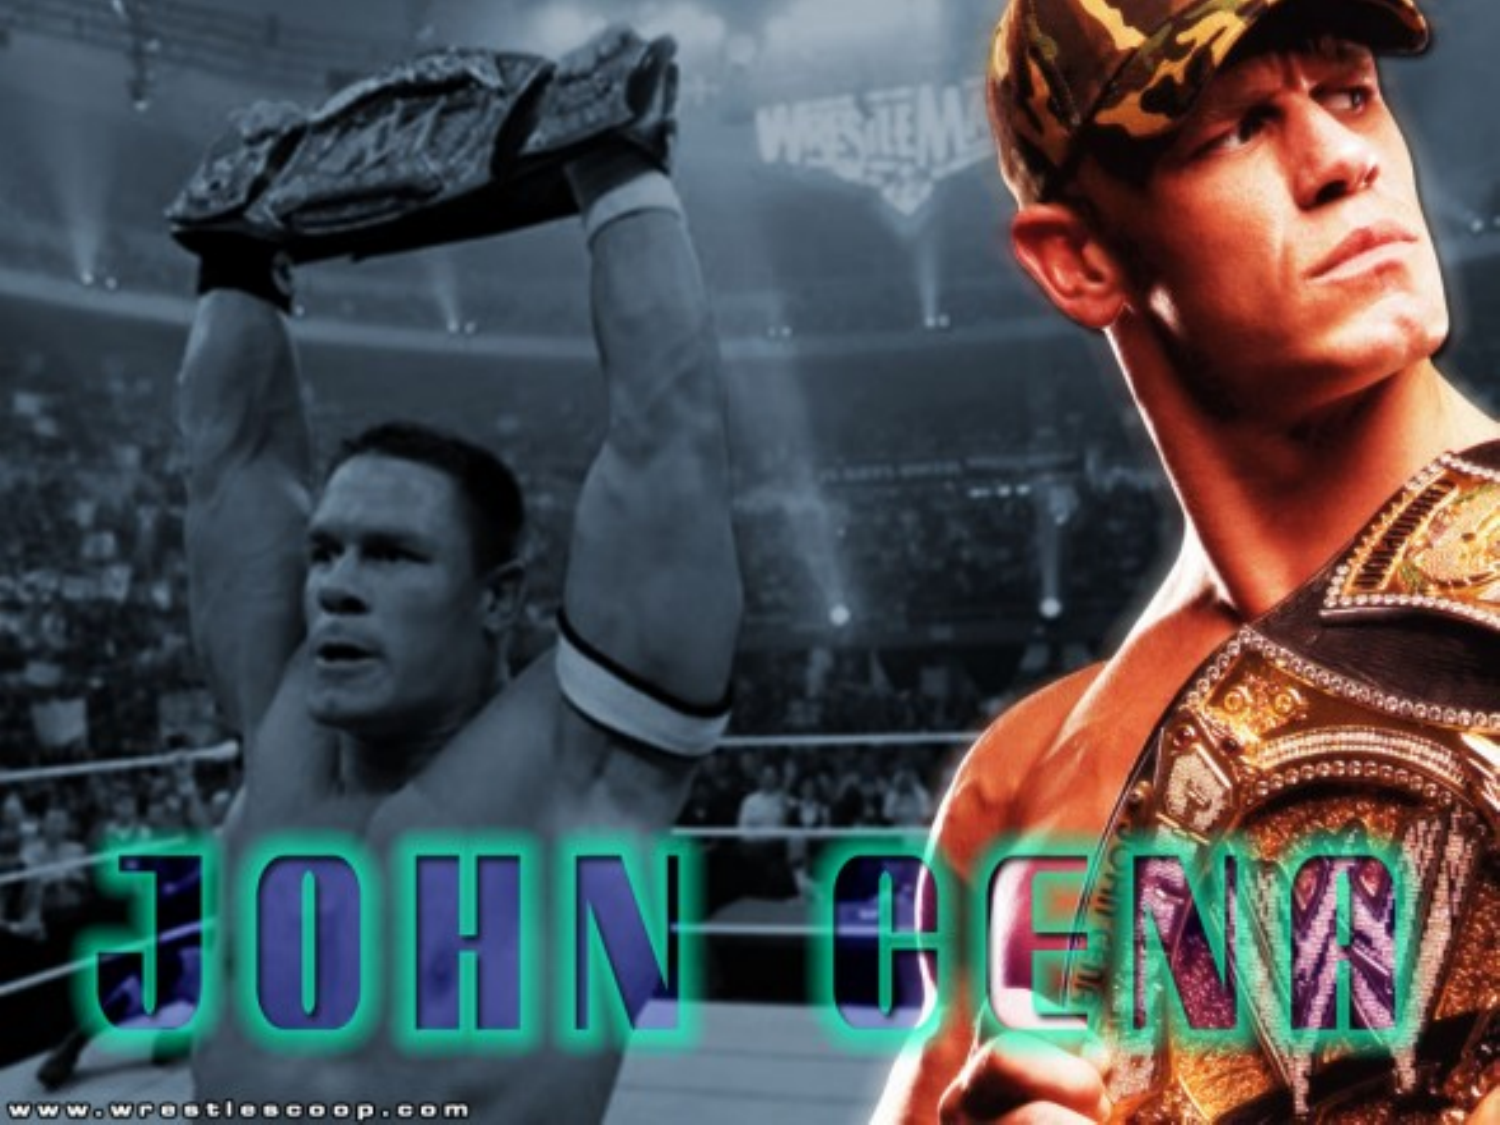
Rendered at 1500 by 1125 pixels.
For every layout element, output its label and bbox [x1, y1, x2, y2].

list [0, 0, 1500, 1125]
